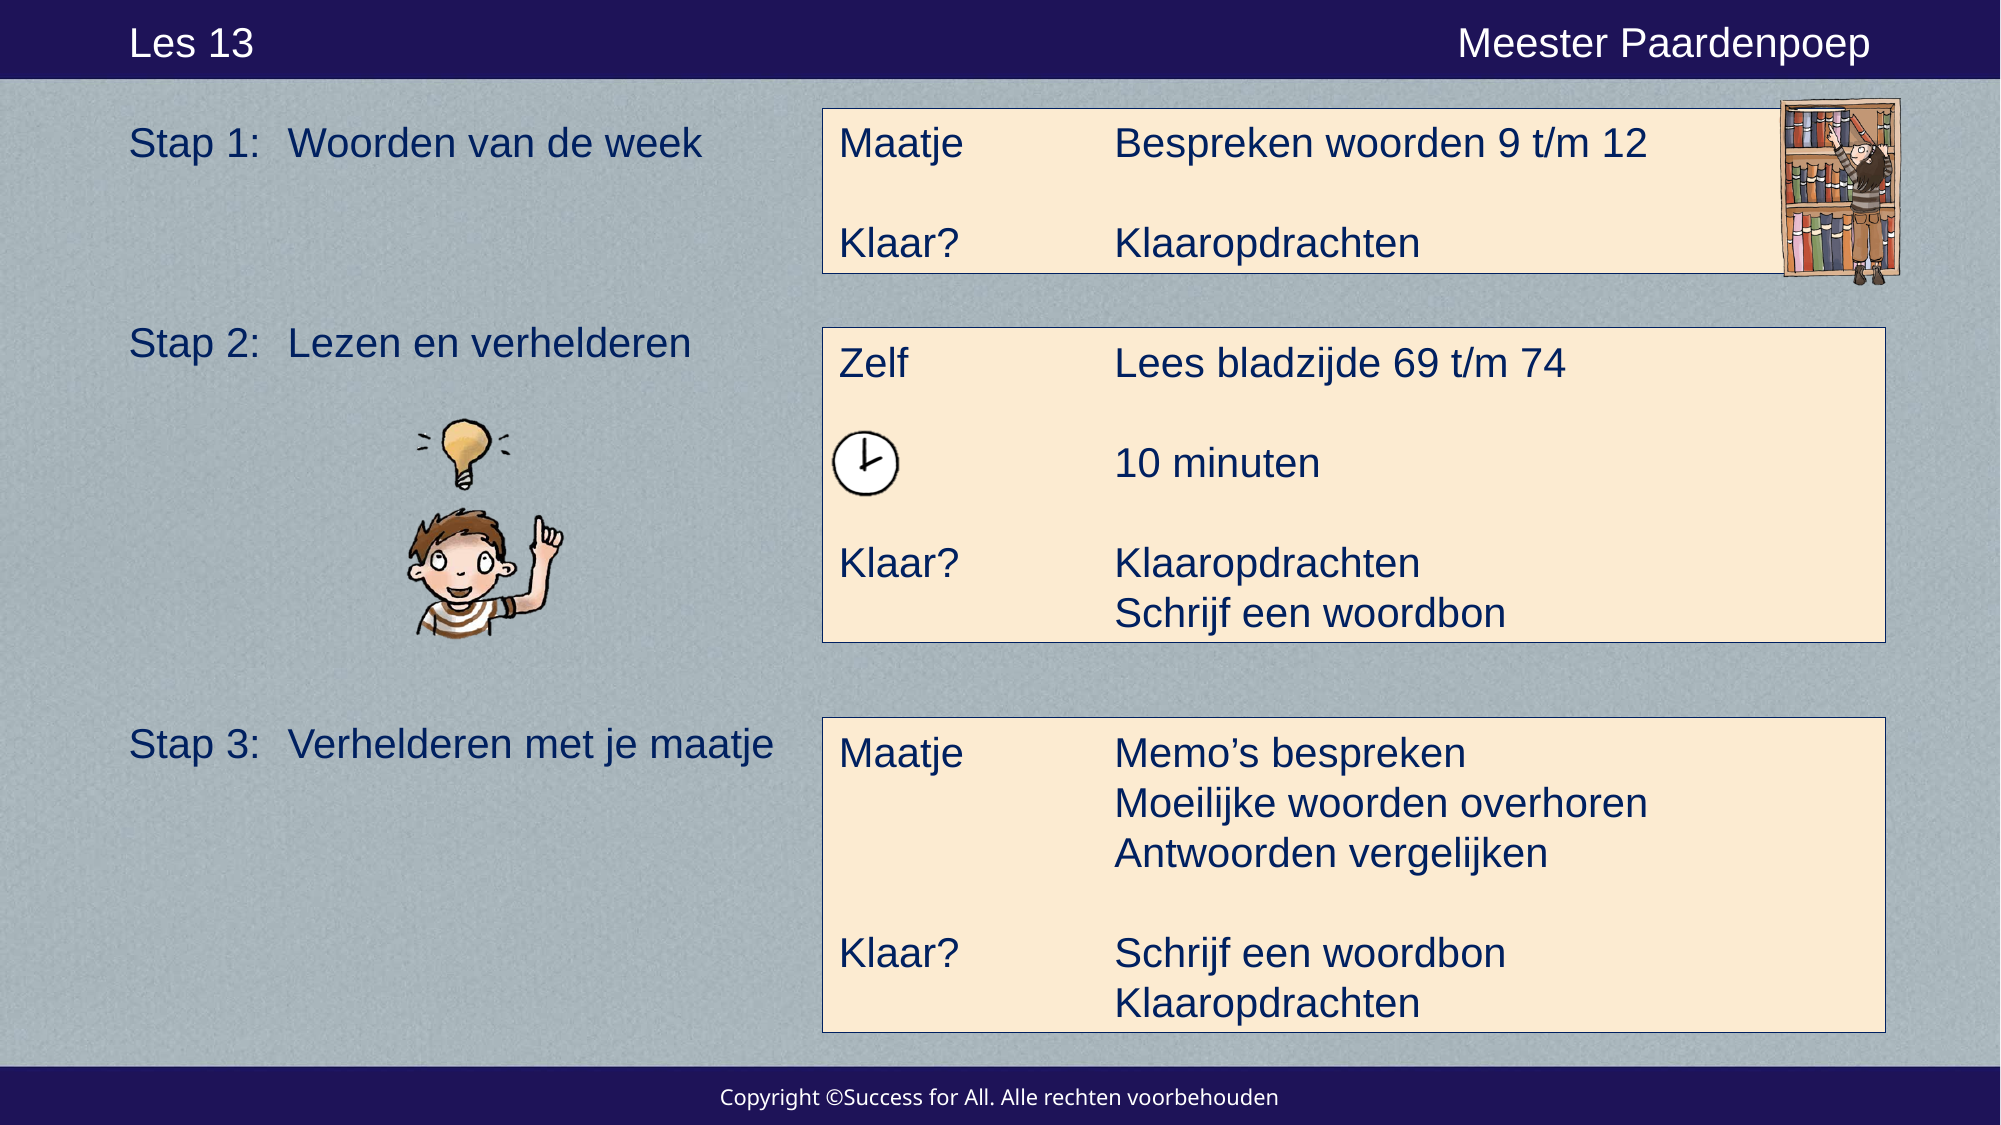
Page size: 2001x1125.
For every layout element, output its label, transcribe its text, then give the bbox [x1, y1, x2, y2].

text_box Maatje Memo’s bespreken Moeilijke woorden overhoren Antwoorden vergelijken Klaar? Schrijf een woordbon Klaaropdrachten [822, 717, 1886, 1033]
text_box Zelf Lees bladzijde 69 t/m 74 10 minuten Klaar? Klaaropdrachten Schrijf een woordbon [822, 327, 1886, 643]
text_box Les 13 [114, 8, 354, 73]
picture [0, 0, 2001, 1125]
text_box Maatje Bespreken woorden 9 t/m 12 Klaar? Klaaropdrachten [822, 108, 1767, 274]
text_box Copyright ©Success for All. Alle rechten voorbehouden [0, 1076, 2000, 1125]
text_box Meester Paardenpoep [999, 8, 1886, 73]
text_box Stap 1: Woorden van de week Stap 2: Lezen en verhelderen Stap 3: Verhelderen met je maatje [114, 108, 907, 824]
